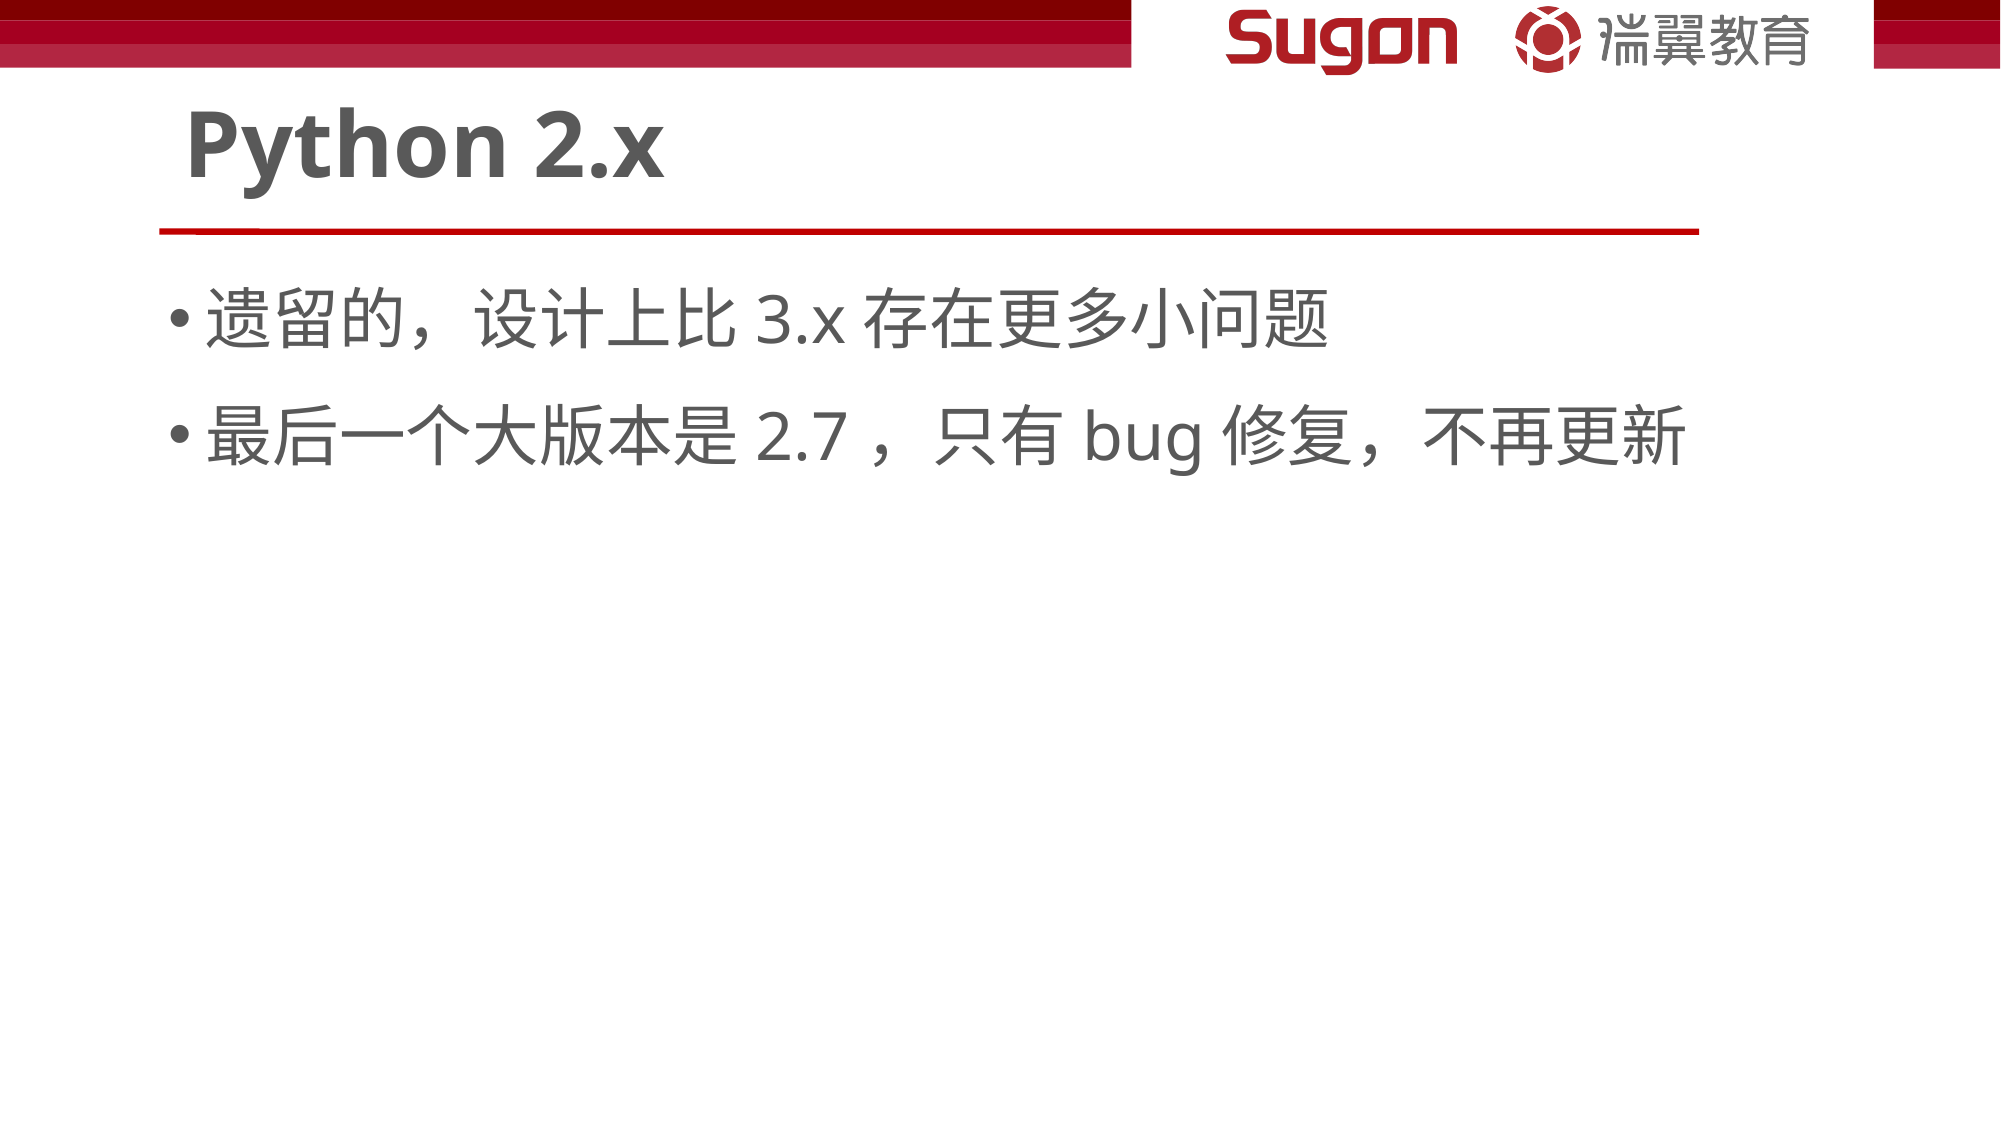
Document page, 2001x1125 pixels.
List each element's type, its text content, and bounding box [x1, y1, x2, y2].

picture [1515, 6, 1809, 73]
picture [1194, 0, 1484, 91]
list 遗留的，设计上比3.x存在更多小问题 最后一个大版本是2.7，只有bug修复，不再更新 [153, 253, 1879, 1028]
title Python 2.x [169, 91, 1895, 214]
